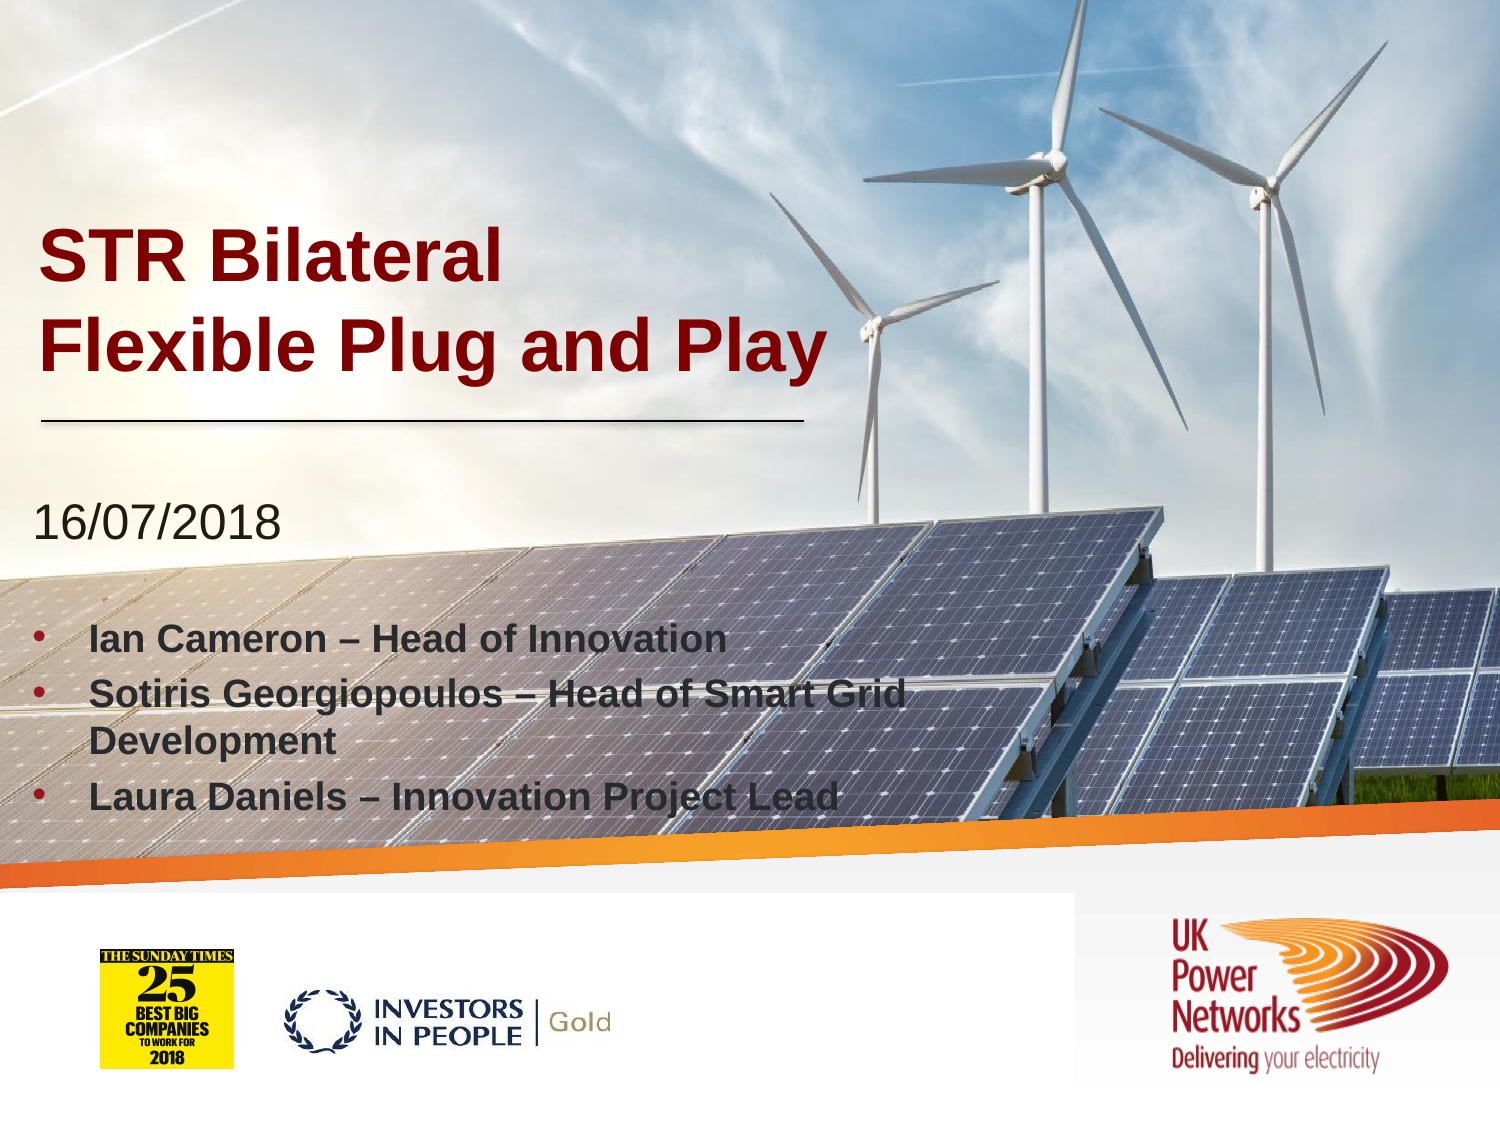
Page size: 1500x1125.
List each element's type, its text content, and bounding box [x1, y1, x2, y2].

picture [1163, 901, 1458, 1093]
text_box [100, 949, 610, 1069]
text_box 16/07/2018 Ian Cameron – Head of Innovation Sotiris Georgiopoulos – Head of Smart Grid Development Laura Daniels – Innovation Project Lead [17, 481, 1068, 920]
text_box [0, 893, 1075, 1125]
title STR Bilateral Flexible Plug and Play [23, 167, 994, 426]
picture [0, 0, 1500, 864]
